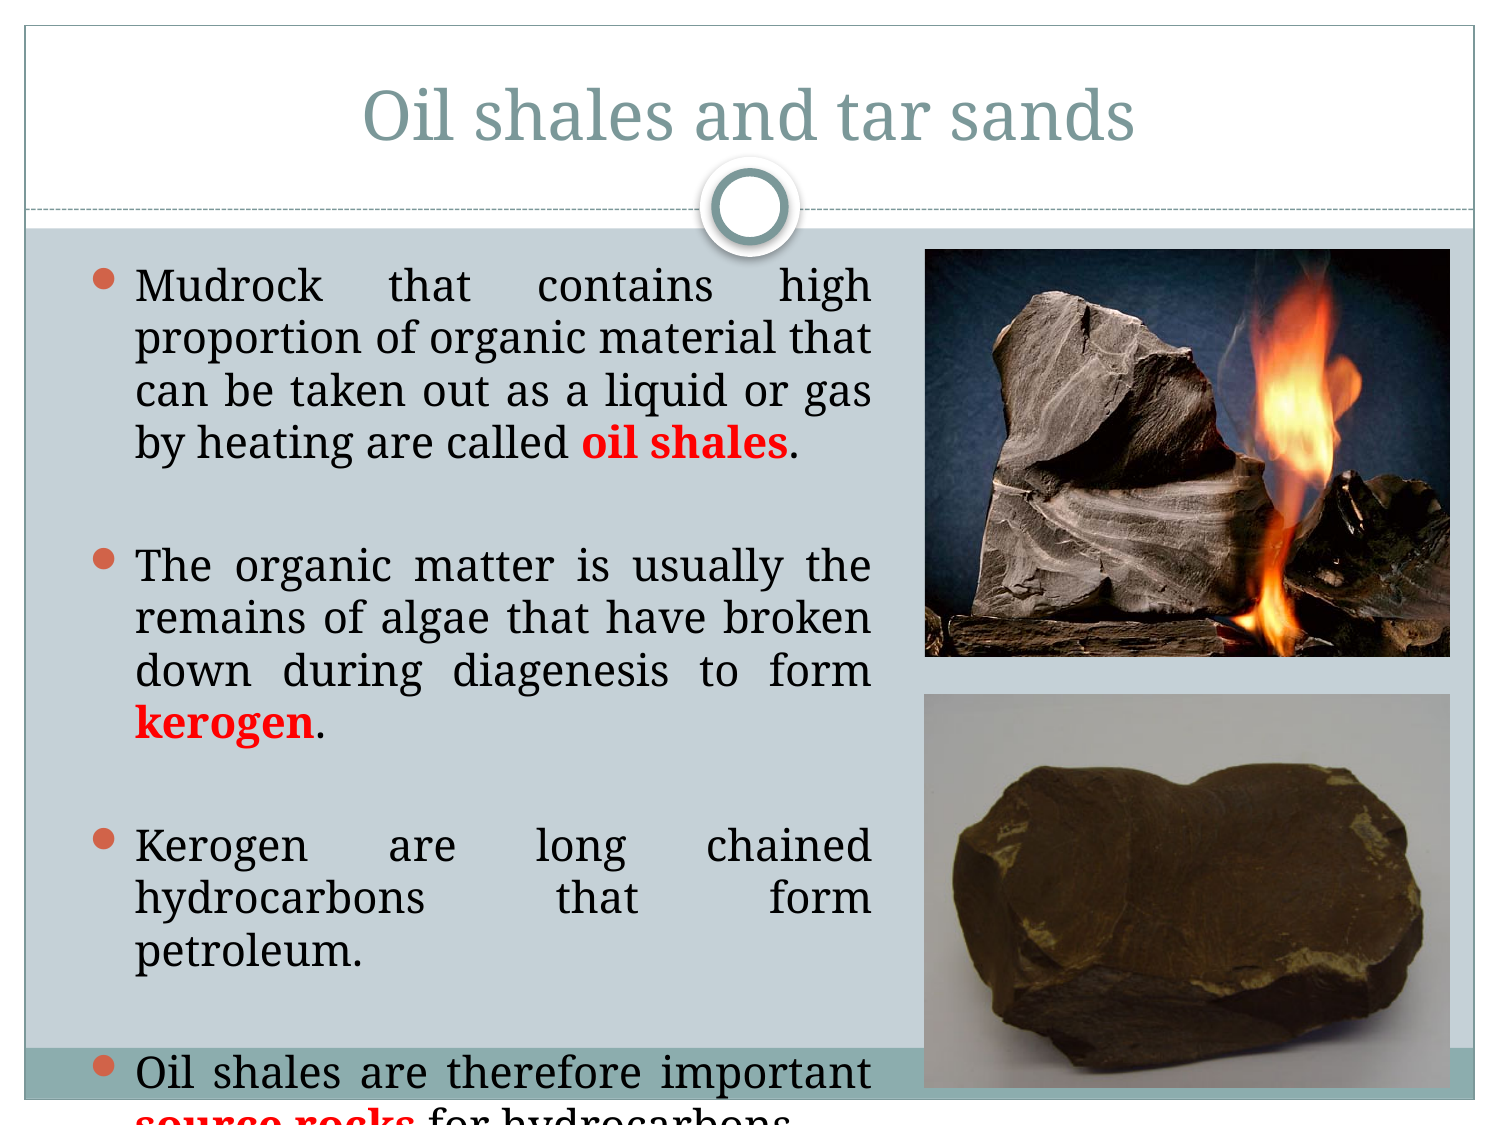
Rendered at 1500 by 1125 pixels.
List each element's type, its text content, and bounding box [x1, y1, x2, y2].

picture [924, 693, 1451, 1088]
picture [924, 249, 1451, 658]
list Mudrock that contains high proportion of organic material that can be taken out as a liquid or gas by heating are called oil shales. The organic matter is usually the remains of algae that have broken down during diagenesis to form kerogen. Kerogen are long chained hydrocarbons that form petroleum. Oil shales are therefore important source rocks for hydrocarbons. [75, 249, 888, 1088]
title Oil shales and tar sands [49, 37, 1450, 162]
